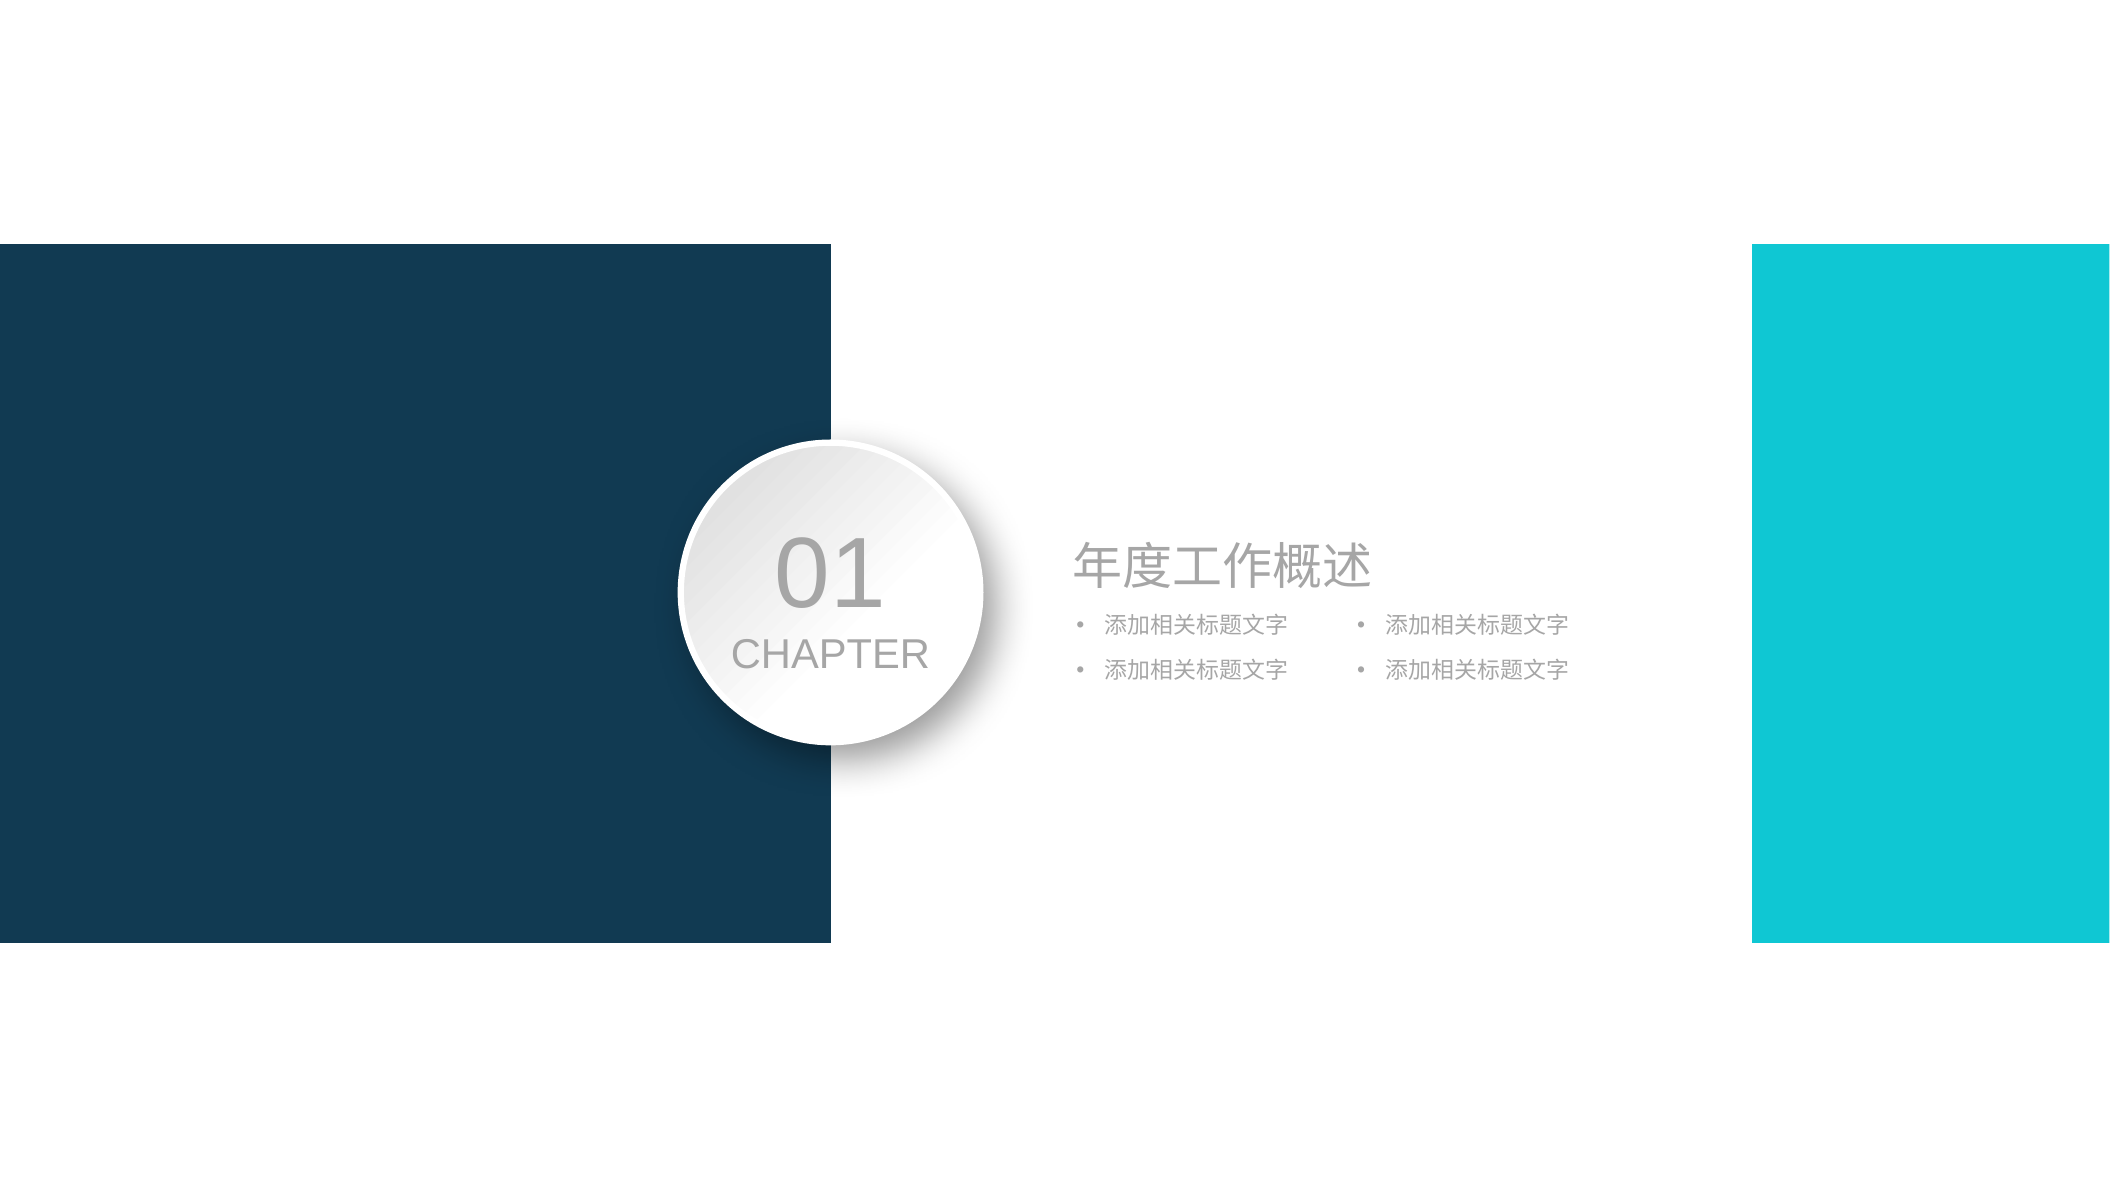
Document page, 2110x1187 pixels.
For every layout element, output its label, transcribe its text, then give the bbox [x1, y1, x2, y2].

text_box 添加相关标题文字 [1061, 648, 1304, 691]
text_box 添加相关标题文字 [1342, 603, 1585, 646]
text_box [1751, 243, 2110, 943]
text_box 年度工作概述 [1072, 534, 1595, 595]
text_box 添加相关标题文字 [1342, 648, 1585, 691]
text_box 添加相关标题文字 [1061, 603, 1304, 646]
text_box [679, 441, 982, 744]
text_box [0, 243, 832, 943]
text_box 01 CHAPTER [706, 507, 955, 678]
